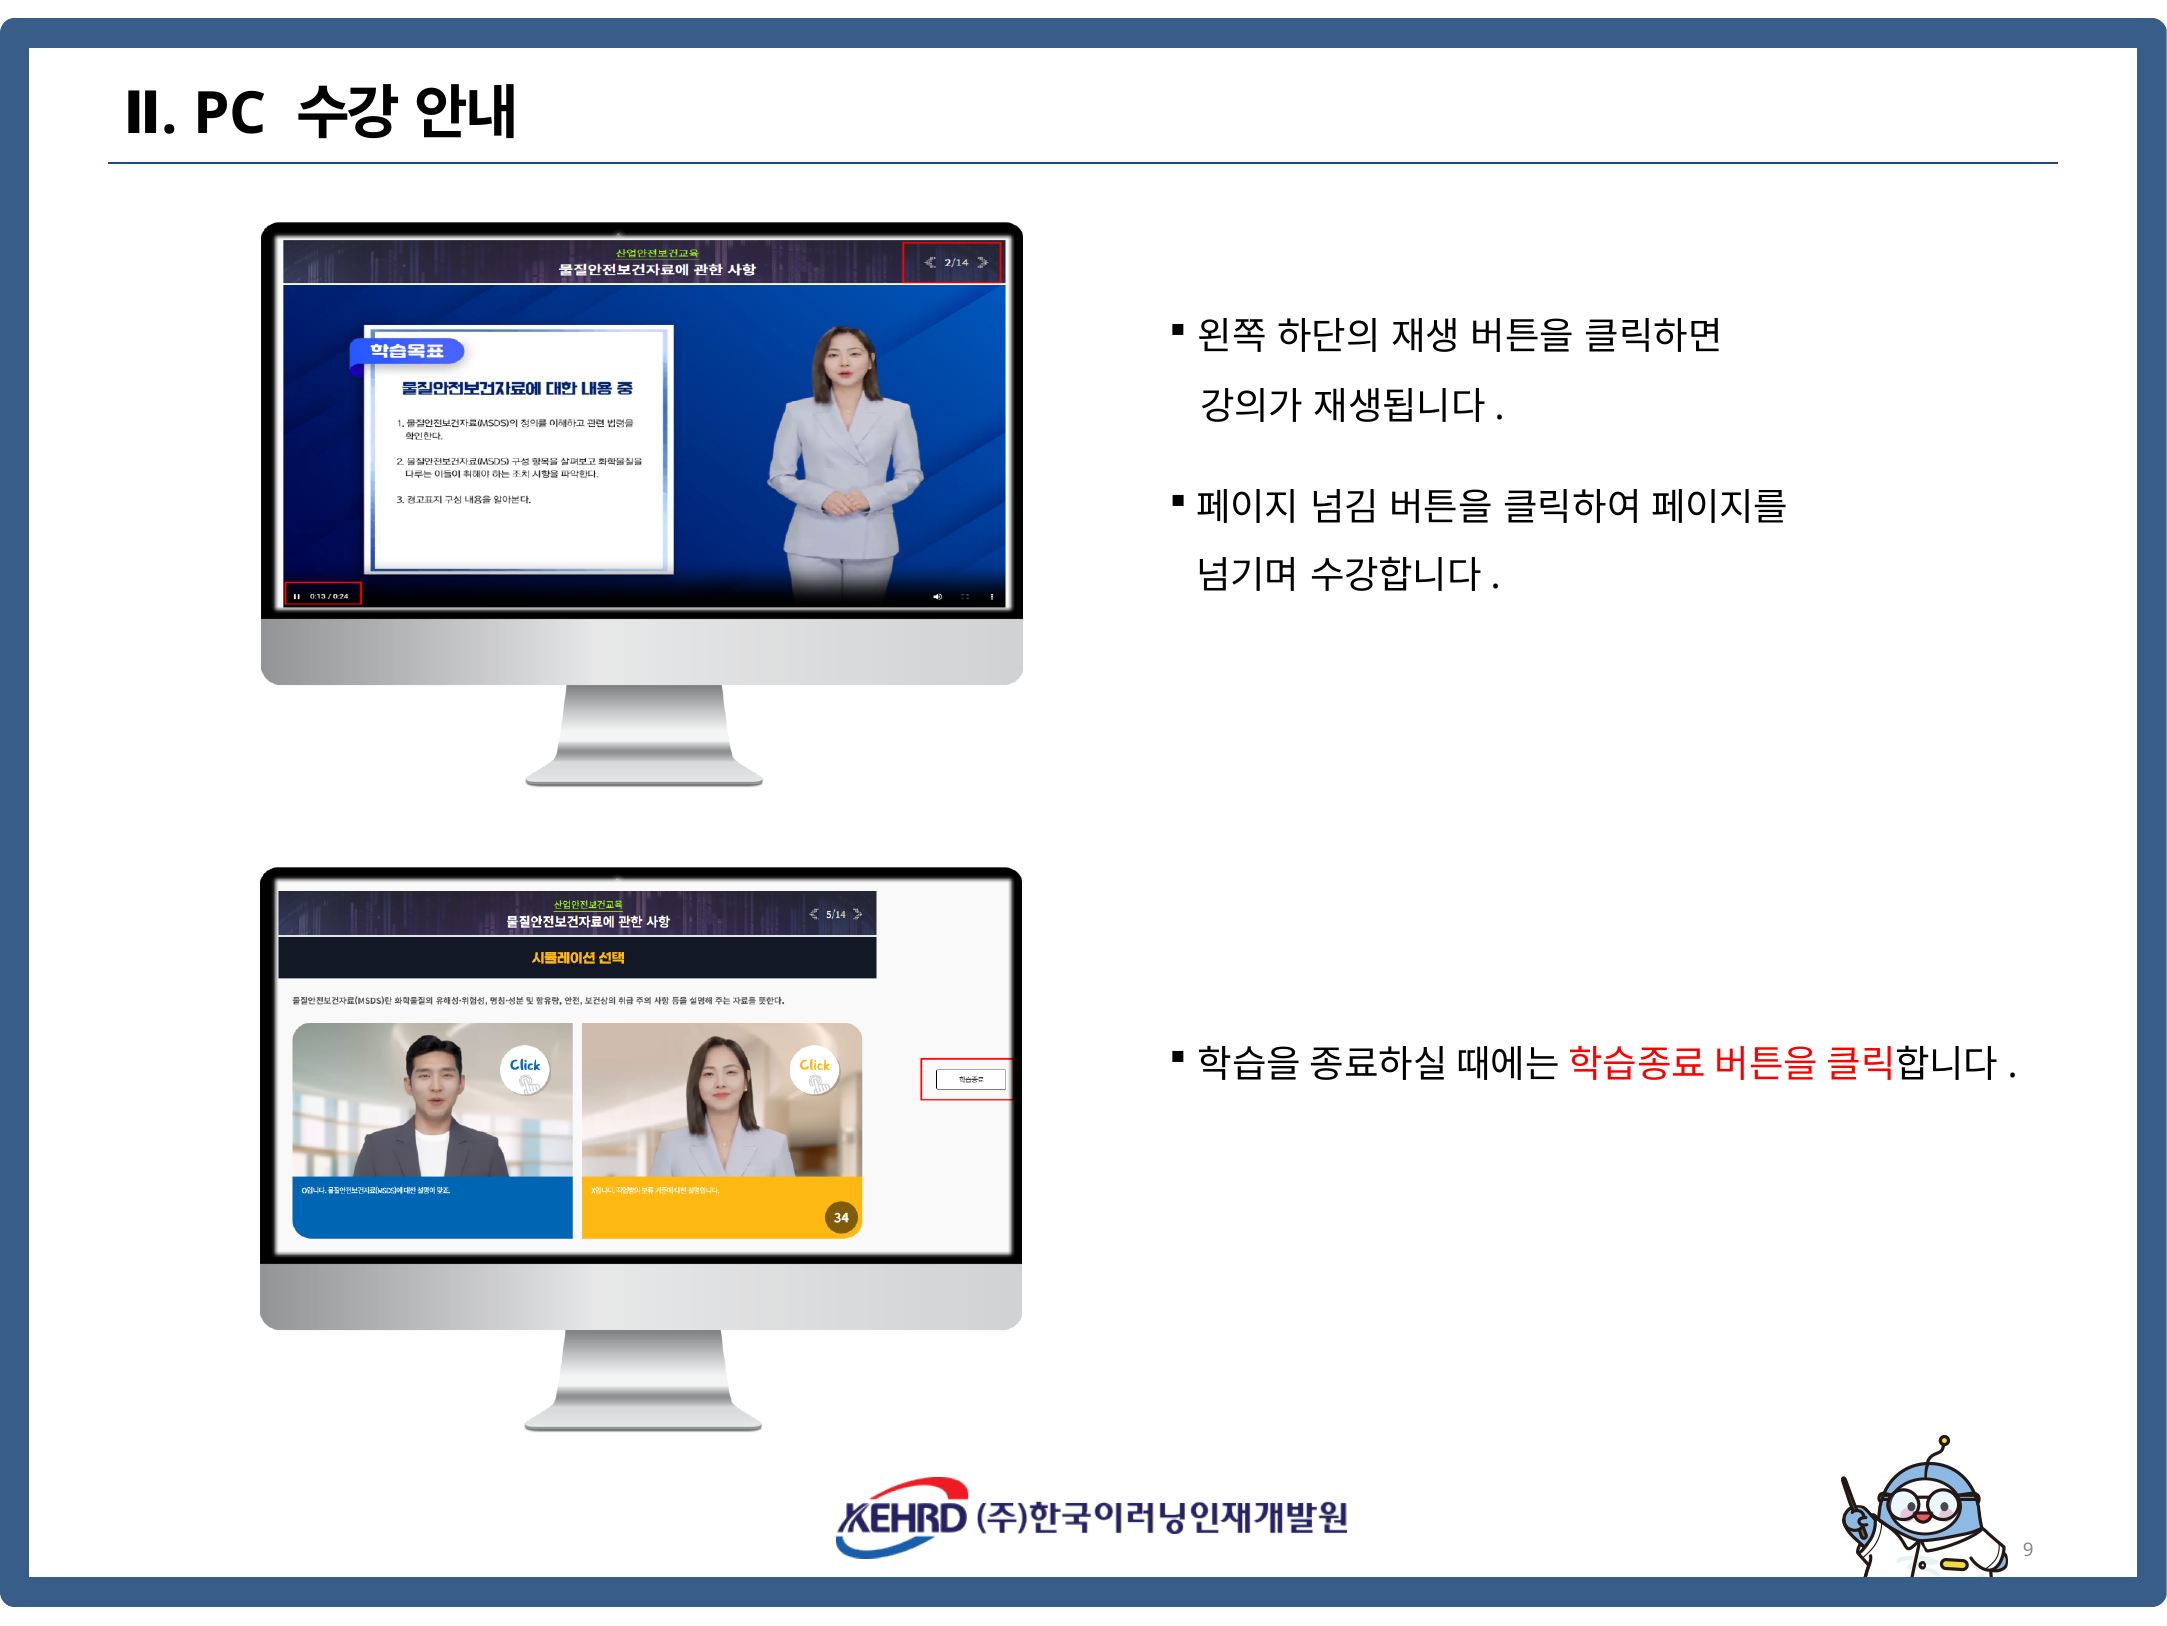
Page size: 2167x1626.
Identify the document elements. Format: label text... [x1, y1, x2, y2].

text_box 학습을 종료하실 때에는 학습종료 버튼을 클릭합니다. [1167, 1037, 2099, 1085]
text_box 왼쪽 하단의 재생 버튼을 클릭하면 강의가 재생됩니다. 페이지 넘김 버튼을 클릭하여 페이지를 넘기며 수강합니다. [1167, 287, 1885, 596]
picture [1841, 1435, 2008, 1577]
title Ⅱ. PC 수강 안내 [121, 73, 543, 347]
slide_number 9 [2016, 1534, 2052, 1625]
picture [260, 222, 1023, 789]
picture [259, 866, 1022, 1433]
picture [836, 1477, 1347, 1559]
